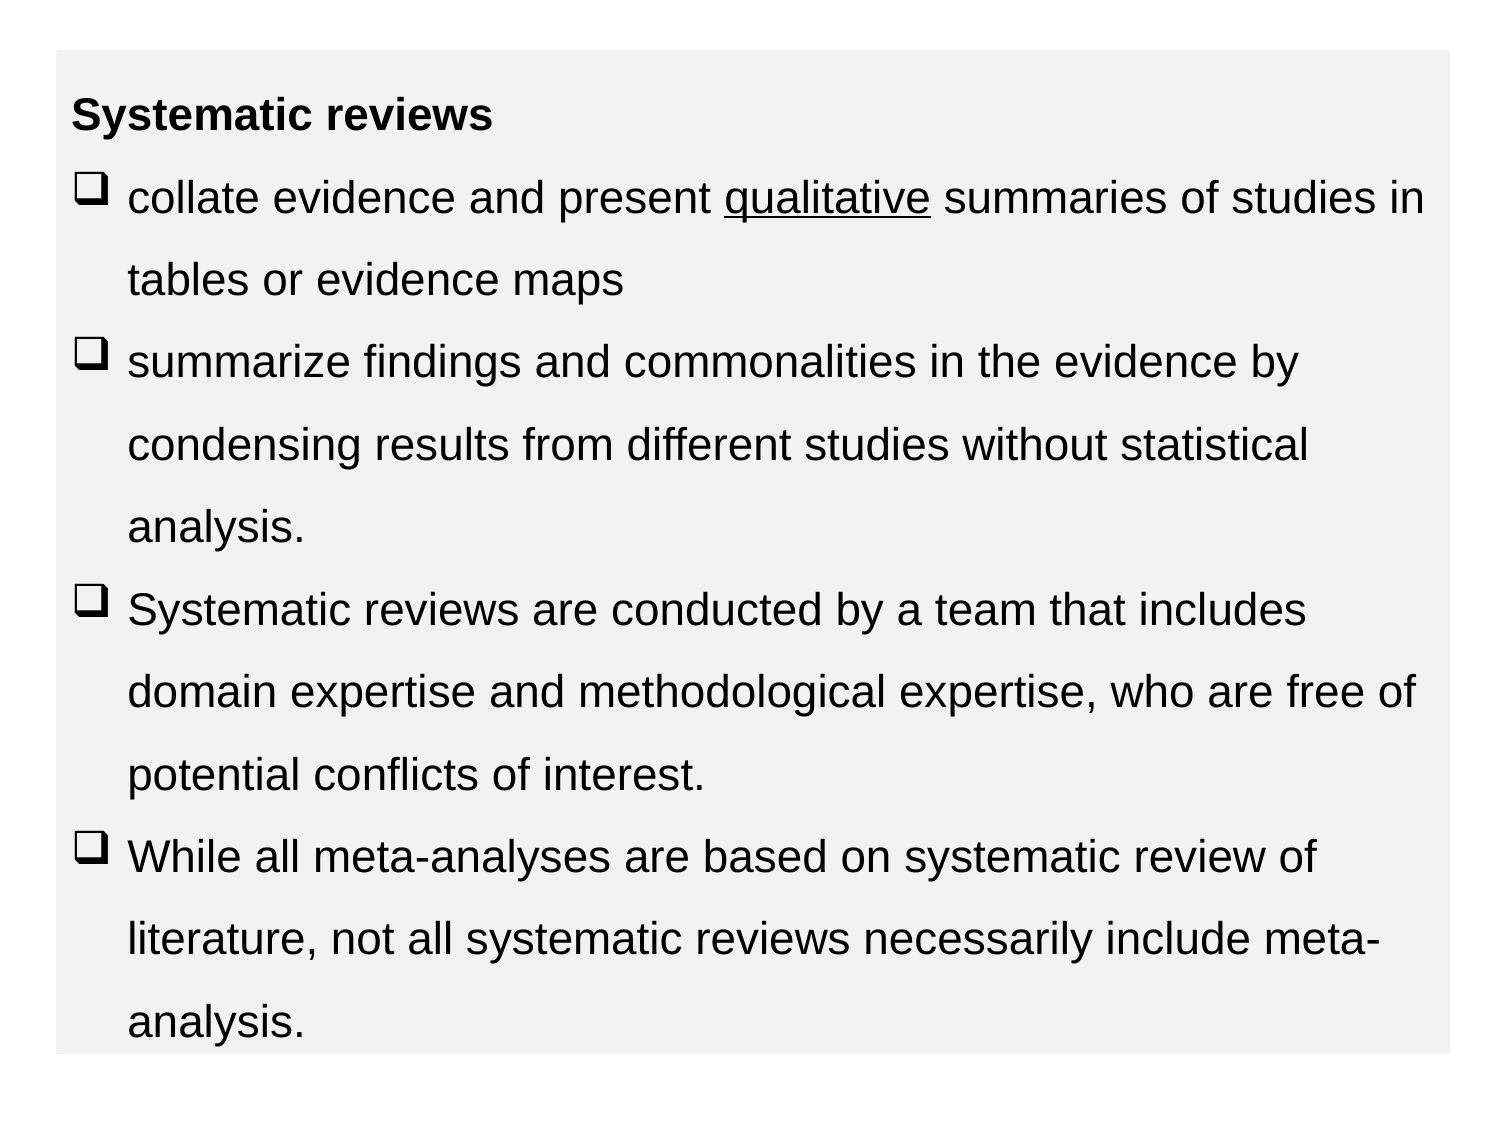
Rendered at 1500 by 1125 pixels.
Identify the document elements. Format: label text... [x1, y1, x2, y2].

text_box Systematic reviews collate evidence and present qualitative summaries of studies in tables or evidence maps summarize findings and commonalities in the evidence by condensing results from different studies without statistical analysis. Systematic reviews are conducted by a team that includes domain expertise and methodological expertise, who are free of potential conflicts of interest. While all meta-analyses are based on systematic review of literature, not all systematic reviews necessarily include meta-analysis. [56, 49, 1450, 1054]
